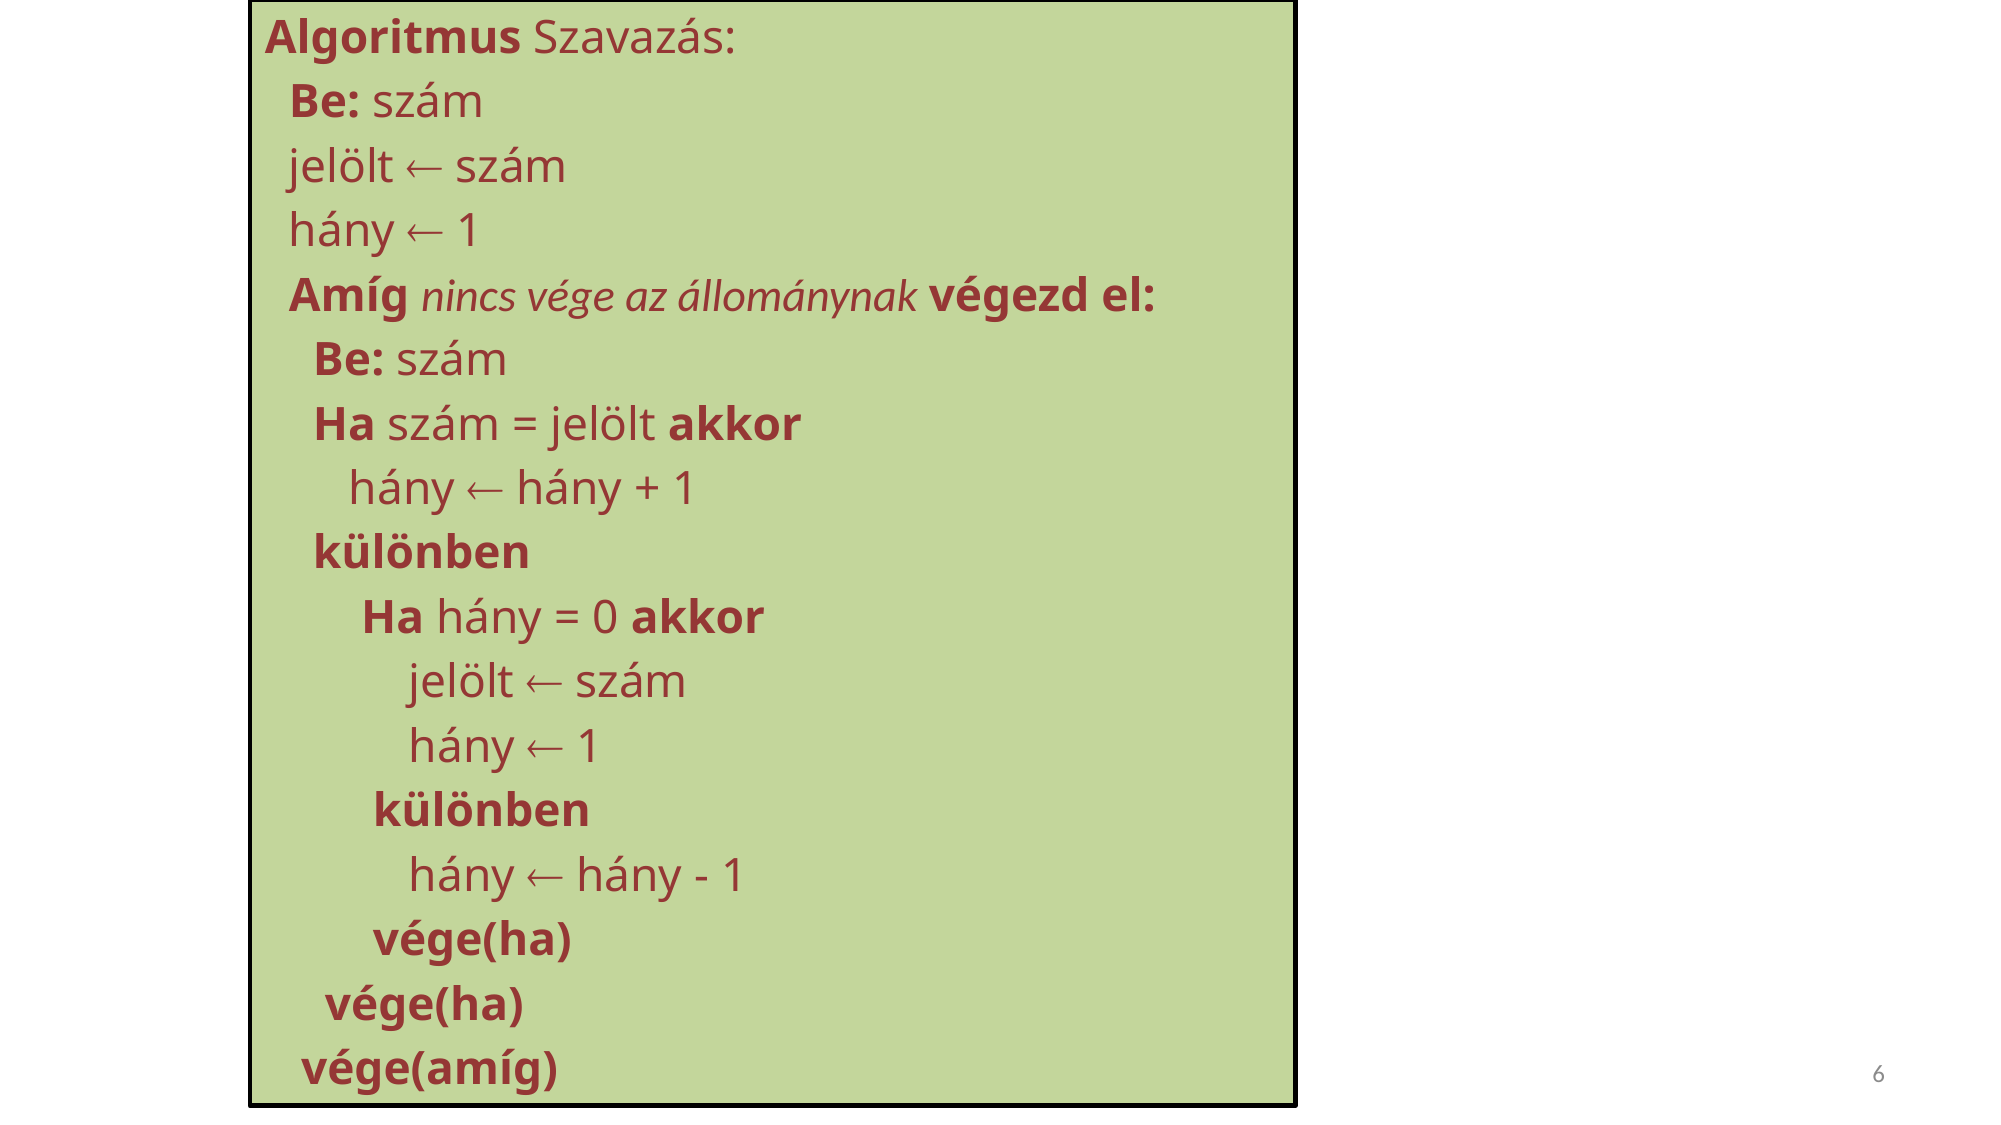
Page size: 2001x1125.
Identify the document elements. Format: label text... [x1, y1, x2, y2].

slide_number 6 [1433, 1042, 1900, 1103]
list Algoritmus Szavazás: Be: szám jelölt  szám hány  1 Amíg nincs vége az állománynak végezd el: Be: szám Ha szám = jelölt akkor hány  hány + 1 különben Ha hány = 0 akkor jelölt  szám hány  1 különben hány  hány - 1 vége(ha) vége(ha) vége(amíg) [249, 0, 1296, 1106]
